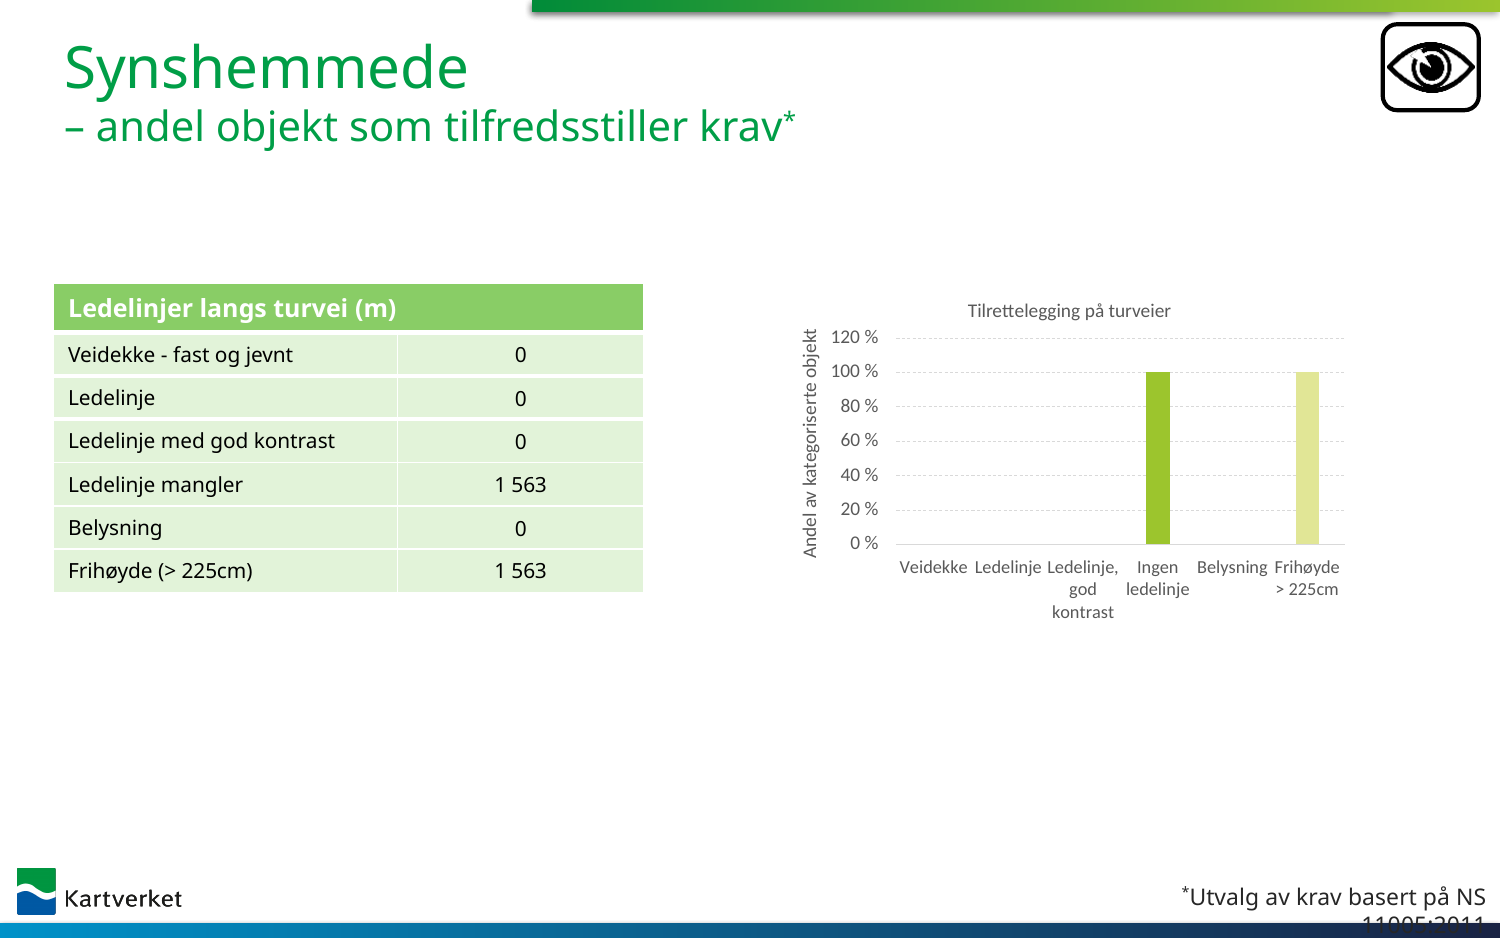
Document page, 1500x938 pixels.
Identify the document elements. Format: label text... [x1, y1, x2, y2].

text_box *Utvalg av krav basert på NS 11005:2011 [1068, 873, 1500, 938]
table_cell 0 [398, 421, 643, 462]
table_cell 1 563 [398, 550, 643, 592]
table_cell Belysning [54, 507, 397, 548]
text_box Synshemmede – andel objekt som tilfredsstiller krav* [49, 24, 1431, 158]
table_cell 0 [398, 335, 643, 374]
table_cell 1 563 [398, 463, 643, 505]
picture [791, 291, 1348, 630]
table_cell Ledelinje med god kontrast [54, 421, 397, 462]
table_cell Veidekke - fast og jevnt [54, 335, 397, 374]
table_header Ledelinjer langs turvei (m) [54, 284, 643, 330]
table_cell Ledelinje [54, 378, 397, 417]
table_cell Frihøyde (> 225cm) [54, 550, 397, 592]
table_cell Ledelinje mangler [54, 463, 397, 505]
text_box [1382, 24, 1480, 111]
table_cell 0 [398, 507, 643, 548]
table_cell 0 [398, 378, 643, 417]
